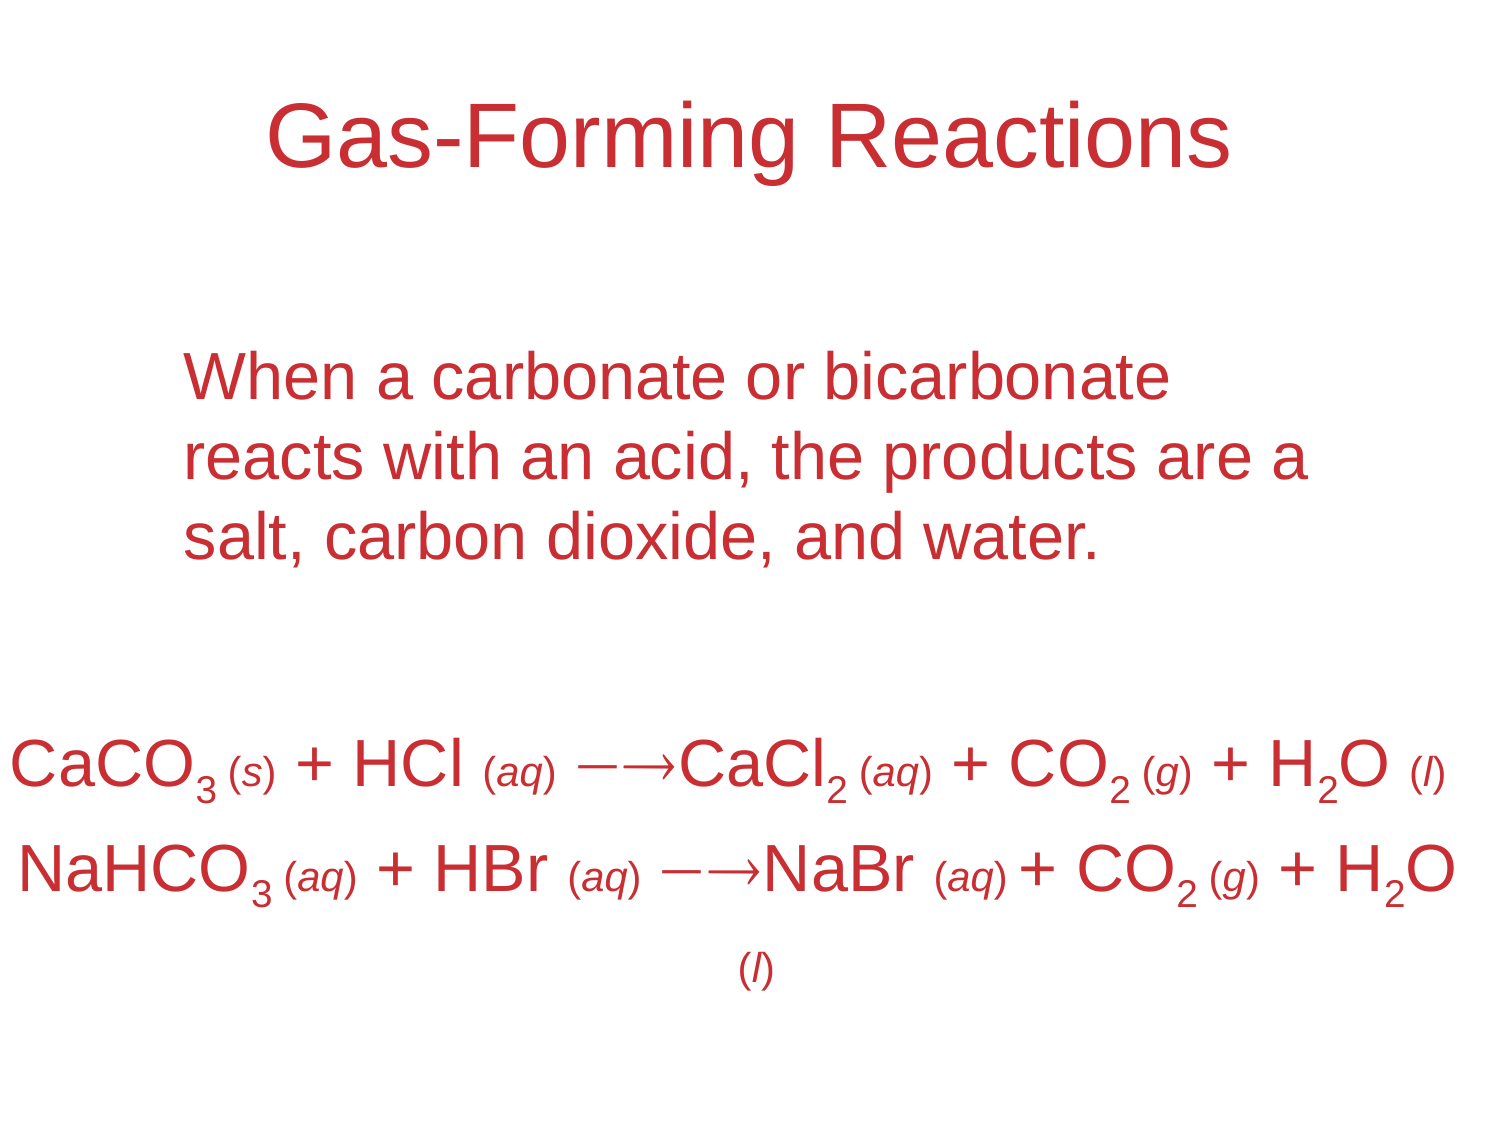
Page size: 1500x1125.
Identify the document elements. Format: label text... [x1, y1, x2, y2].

list CaCO3 (s) + HCl (aq) CaCl2 (aq) + CO2 (g) + H2O (l) NaHCO3 (aq) + HBr (aq) NaBr (aq) + CO2 (g) + H2O (l) [0, 712, 1500, 1088]
list When a carbonate or bicarbonate reacts with an acid, the products are a salt, carbon dioxide, and water. [112, 324, 1388, 712]
title Gas-Forming Reactions [112, 37, 1388, 226]
